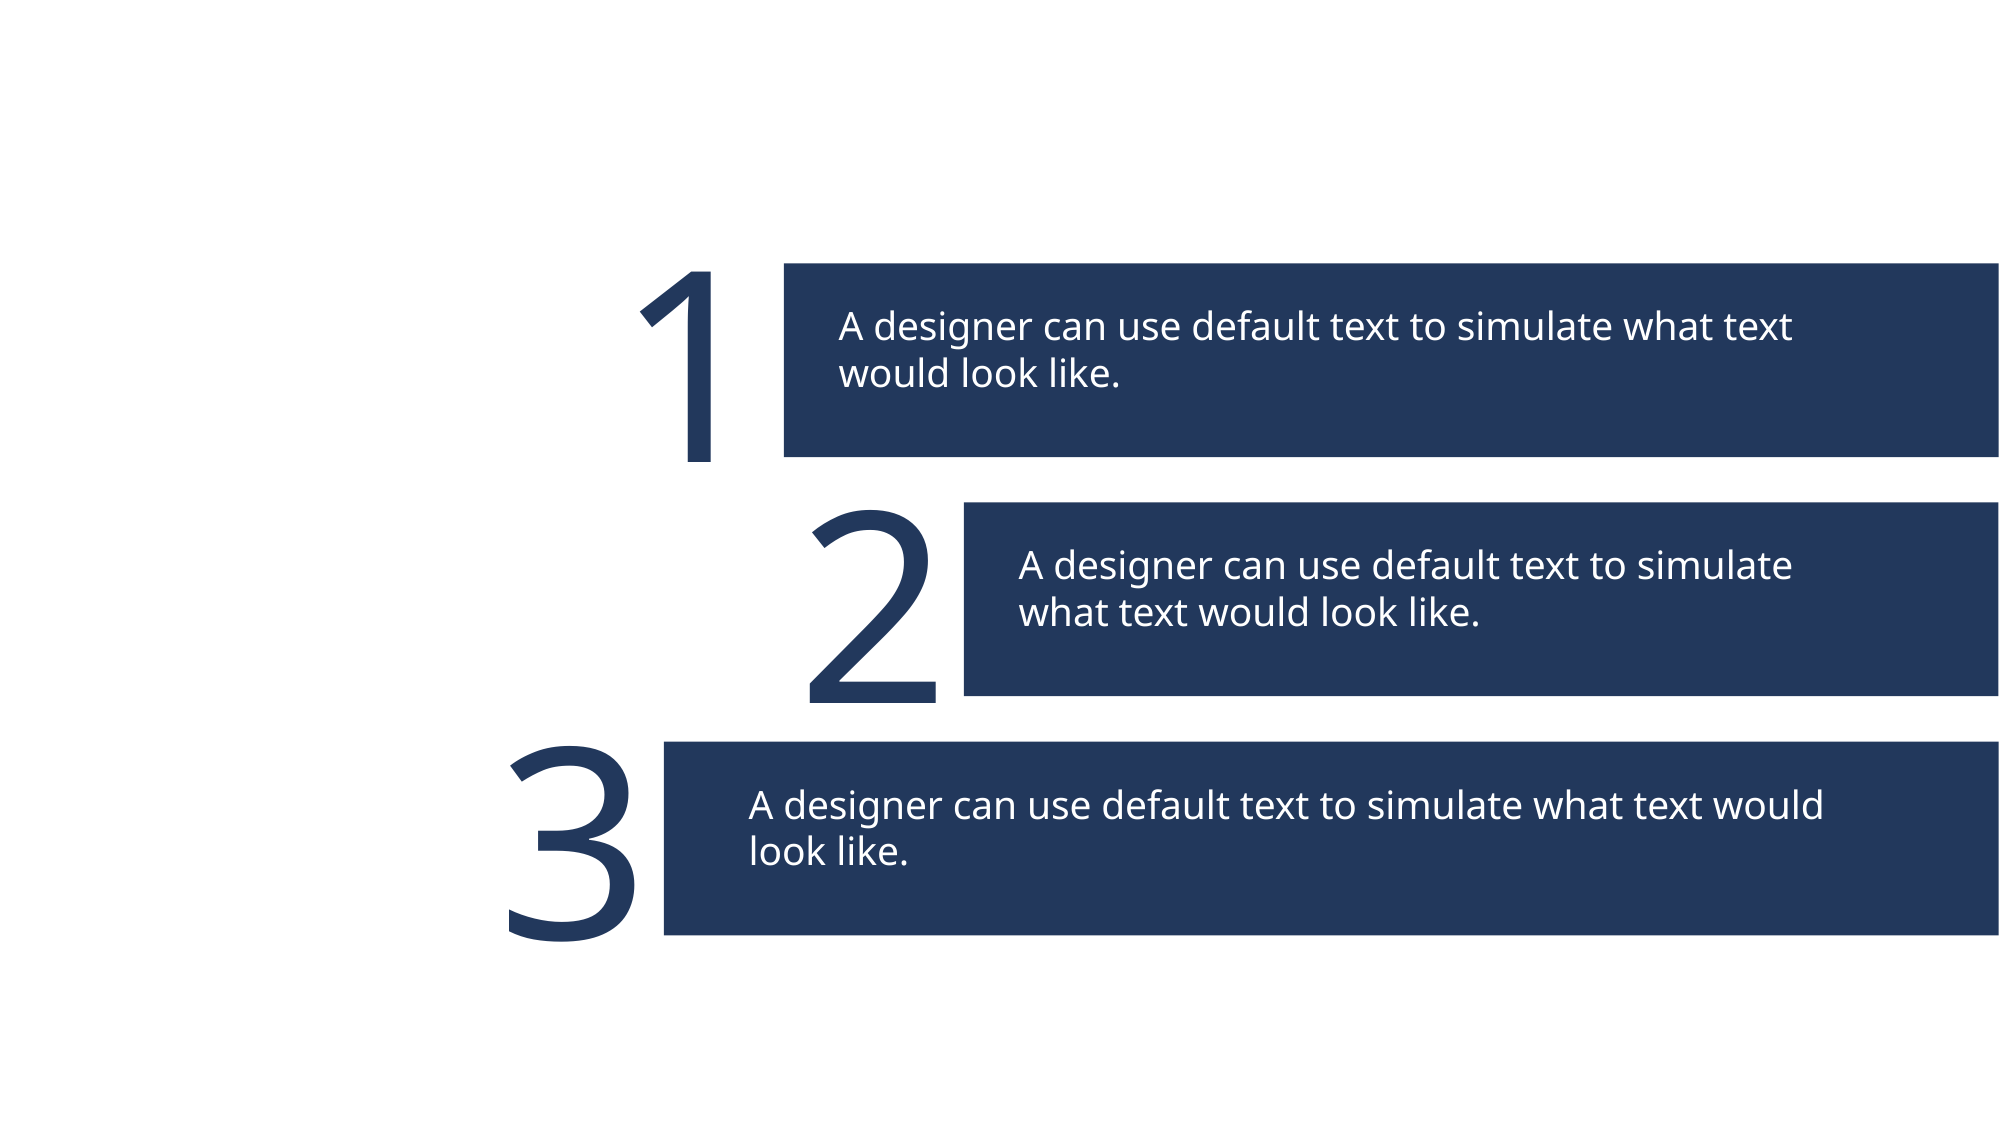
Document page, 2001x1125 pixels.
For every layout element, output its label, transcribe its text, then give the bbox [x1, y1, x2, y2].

text_box A designer can use default text to simulate what text would look like. [823, 294, 1889, 403]
text_box A designer can use default text to simulate what text would look like. [1003, 533, 1889, 642]
text_box 1 [601, 188, 784, 524]
text_box A designer can use default text to simulate what text would look like. [733, 772, 1889, 881]
text_box [965, 502, 1999, 697]
text_box 3 [482, 665, 665, 1001]
text_box 2 [783, 429, 965, 764]
text_box [665, 741, 1999, 936]
text_box [784, 263, 1999, 458]
